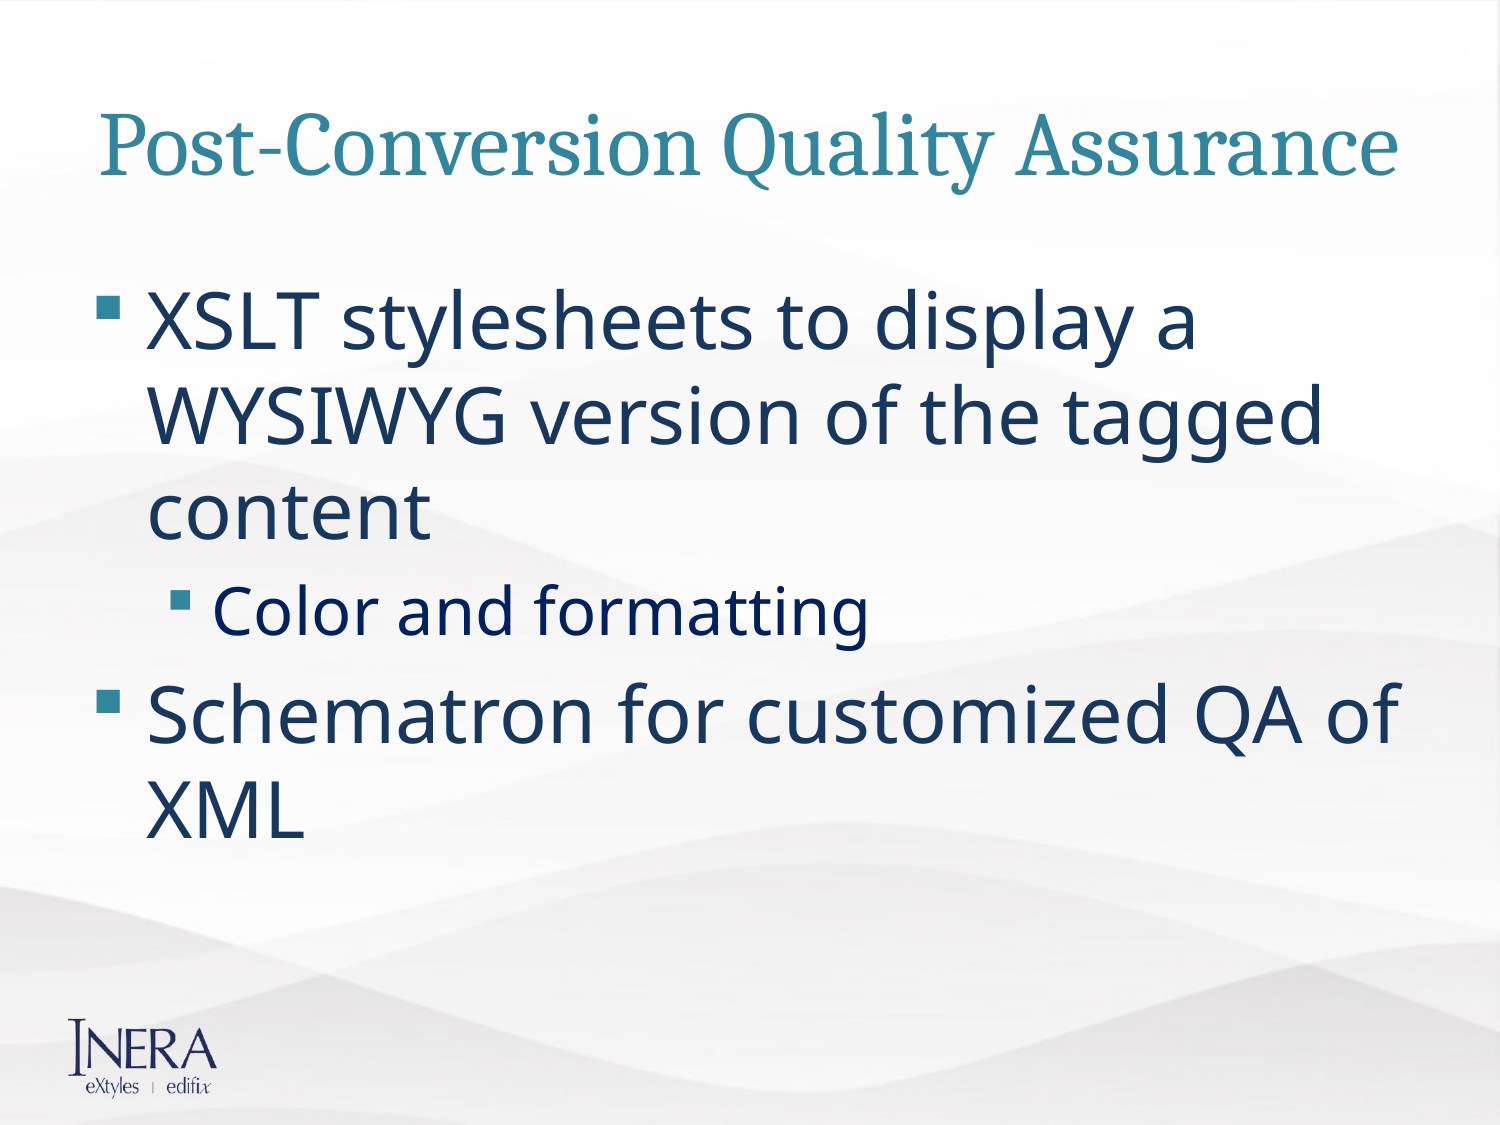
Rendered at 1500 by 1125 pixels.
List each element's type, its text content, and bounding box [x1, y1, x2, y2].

list XSLT stylesheets to display a WYSIWYG version of the tagged content Color and formatting Schematron for customized QA of XML [75, 262, 1425, 1005]
picture [0, 0, 1500, 1125]
title Post-Conversion Quality Assurance [75, 45, 1425, 233]
